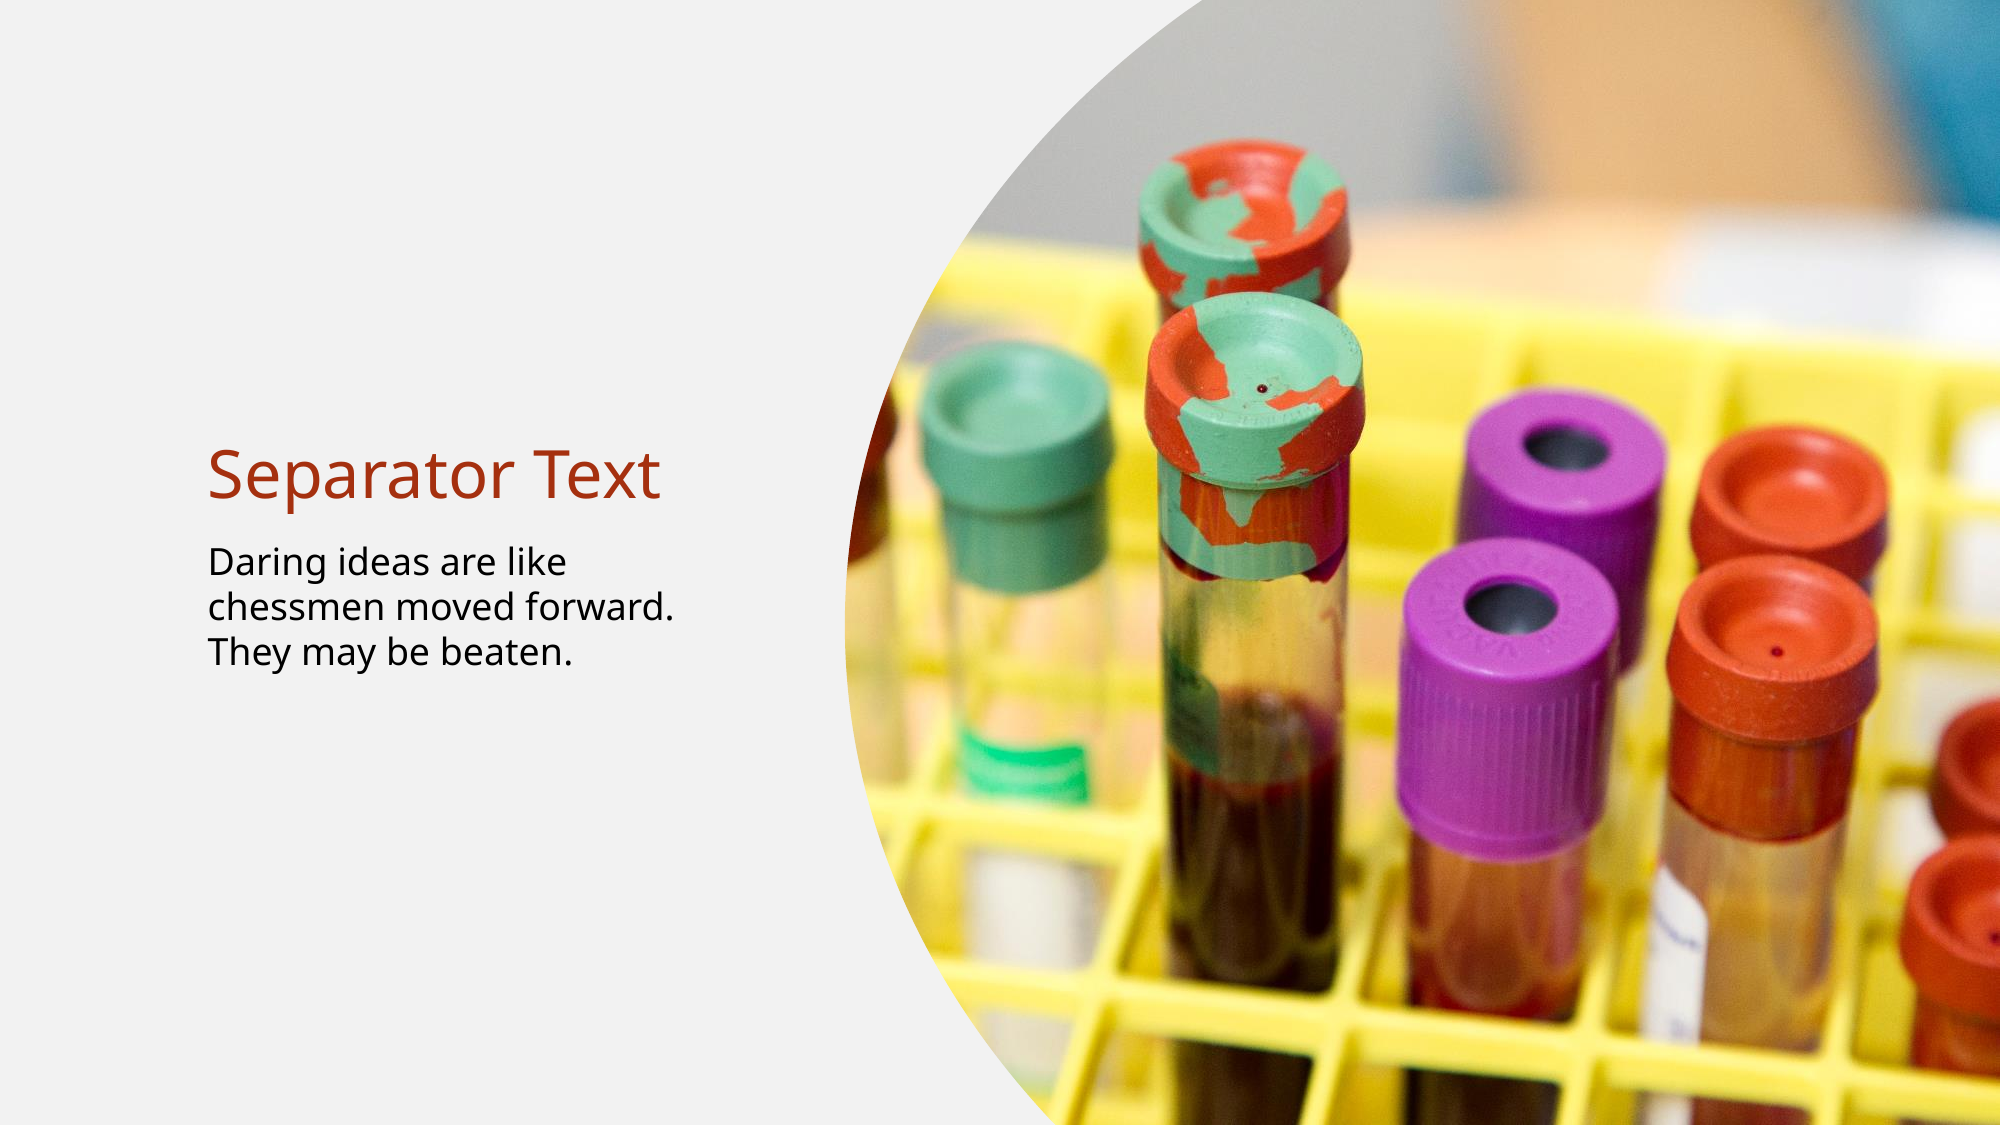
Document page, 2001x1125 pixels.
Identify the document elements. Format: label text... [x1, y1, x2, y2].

text_box Daring ideas are like chessmen moved forward. They may be beaten. [192, 530, 692, 680]
picture [844, 0, 2000, 1125]
text_box Separator Text [192, 424, 687, 519]
